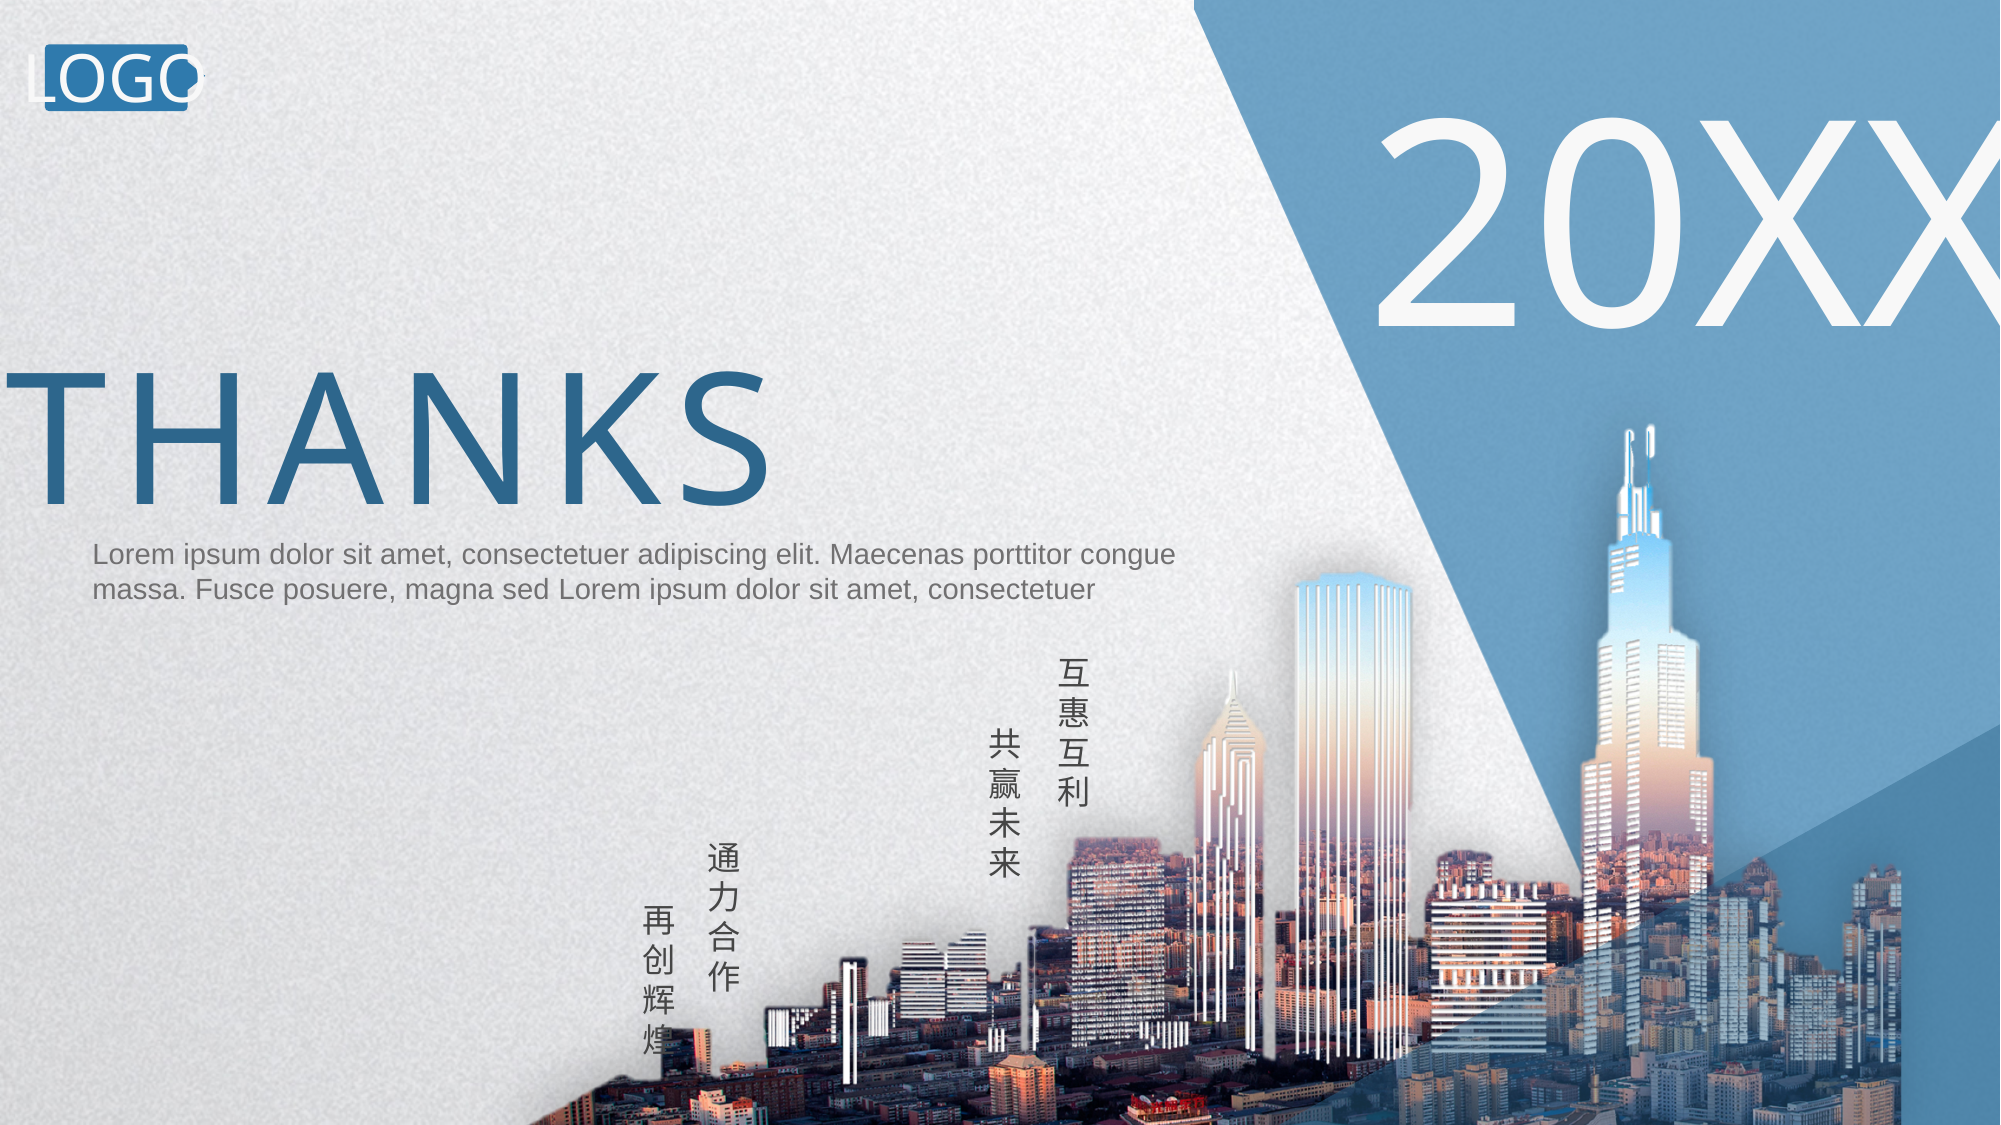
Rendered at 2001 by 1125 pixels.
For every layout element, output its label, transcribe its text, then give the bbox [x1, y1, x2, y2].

picture [0, 0, 2000, 1125]
text_box THANKS [0, 313, 842, 549]
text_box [44, 28, 206, 125]
text_box Lorem ipsum dolor sit amet, consectetuer adipiscing elit. Maecenas porttitor congue massa. Fusce posuere, magna sed Lorem ipsum dolor sit amet, consectetuer [77, 528, 433, 613]
